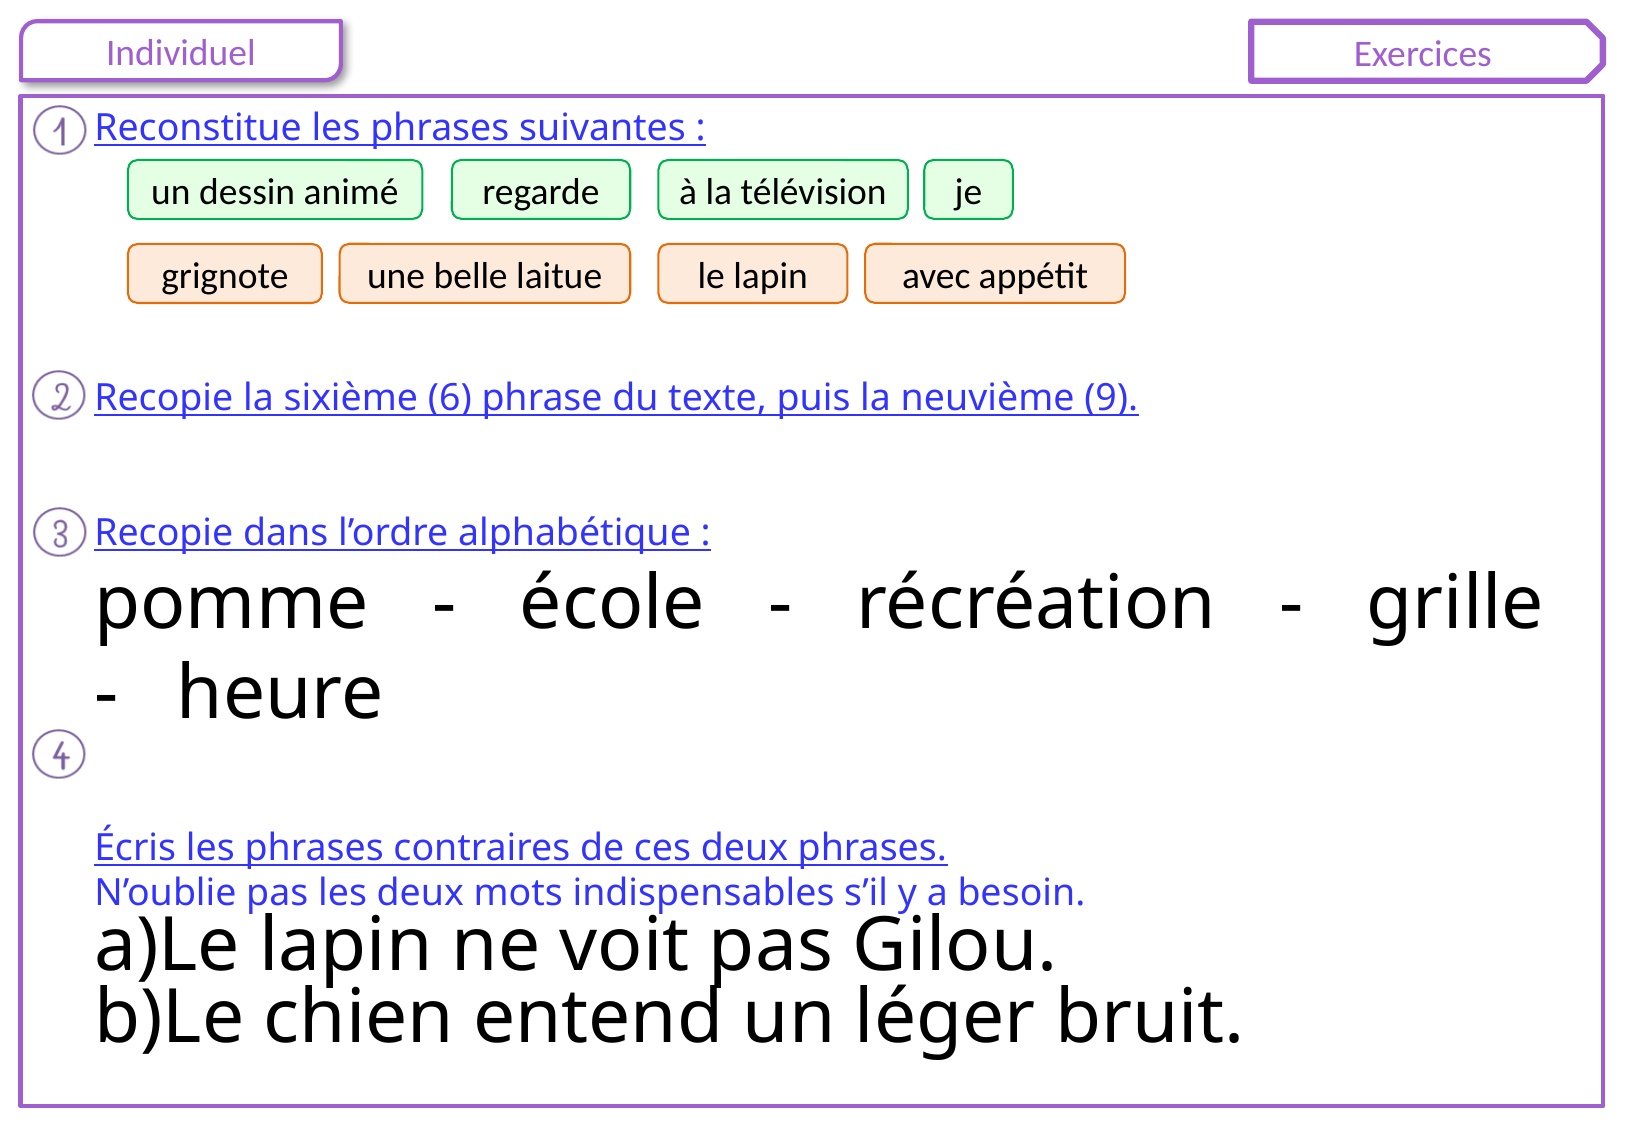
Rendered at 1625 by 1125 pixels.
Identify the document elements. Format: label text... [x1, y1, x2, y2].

text_box regarde [449, 157, 633, 222]
text_box un dessin animé [125, 157, 425, 222]
picture [20, 720, 105, 817]
text_box avec appétit [863, 241, 1128, 305]
list Reconstitue les phrases suivantes : Recopie la sixième (6) phrase du texte, puis la neuvième (9). Recopie dans l’ordre alphabétique : pomme - école - récréation - grille - heure Écris les phrases contraires de ces deux phrases. N’oublie pas les deux mots indispensables s’il y a besoin. Le lapin ne voit pas Gilou. Le chien entend un léger bruit. [18, 94, 1605, 1108]
picture [20, 361, 105, 458]
text_box je [922, 157, 1015, 222]
text_box grignote [125, 241, 325, 306]
picture [21, 498, 106, 595]
text_box le lapin [656, 241, 850, 306]
text_box une belle laitue [337, 241, 633, 305]
text_box à la télévision [656, 157, 910, 222]
picture [21, 96, 106, 193]
